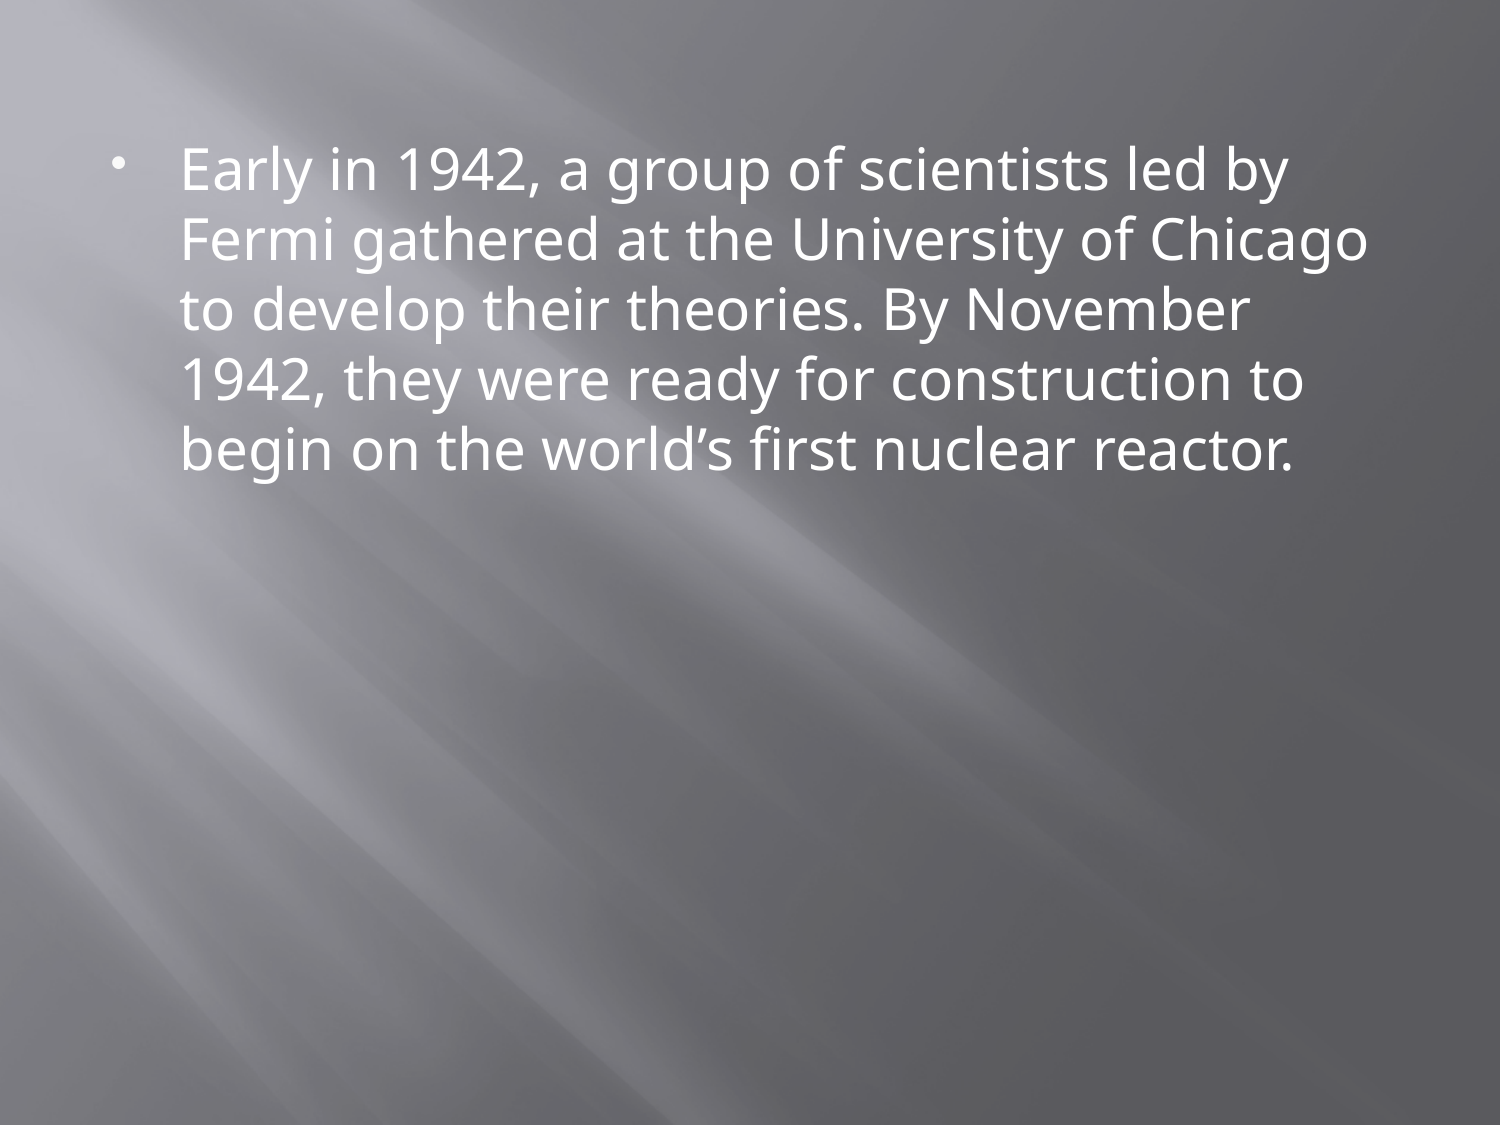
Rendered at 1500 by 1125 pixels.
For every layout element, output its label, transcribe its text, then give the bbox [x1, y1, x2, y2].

list Early in 1942, a group of scientists led by Fermi gathered at the University of Chicago to develop their theories. By November 1942, they were ready for construction to begin on the world’s first nuclear reactor. [75, 125, 1425, 1005]
